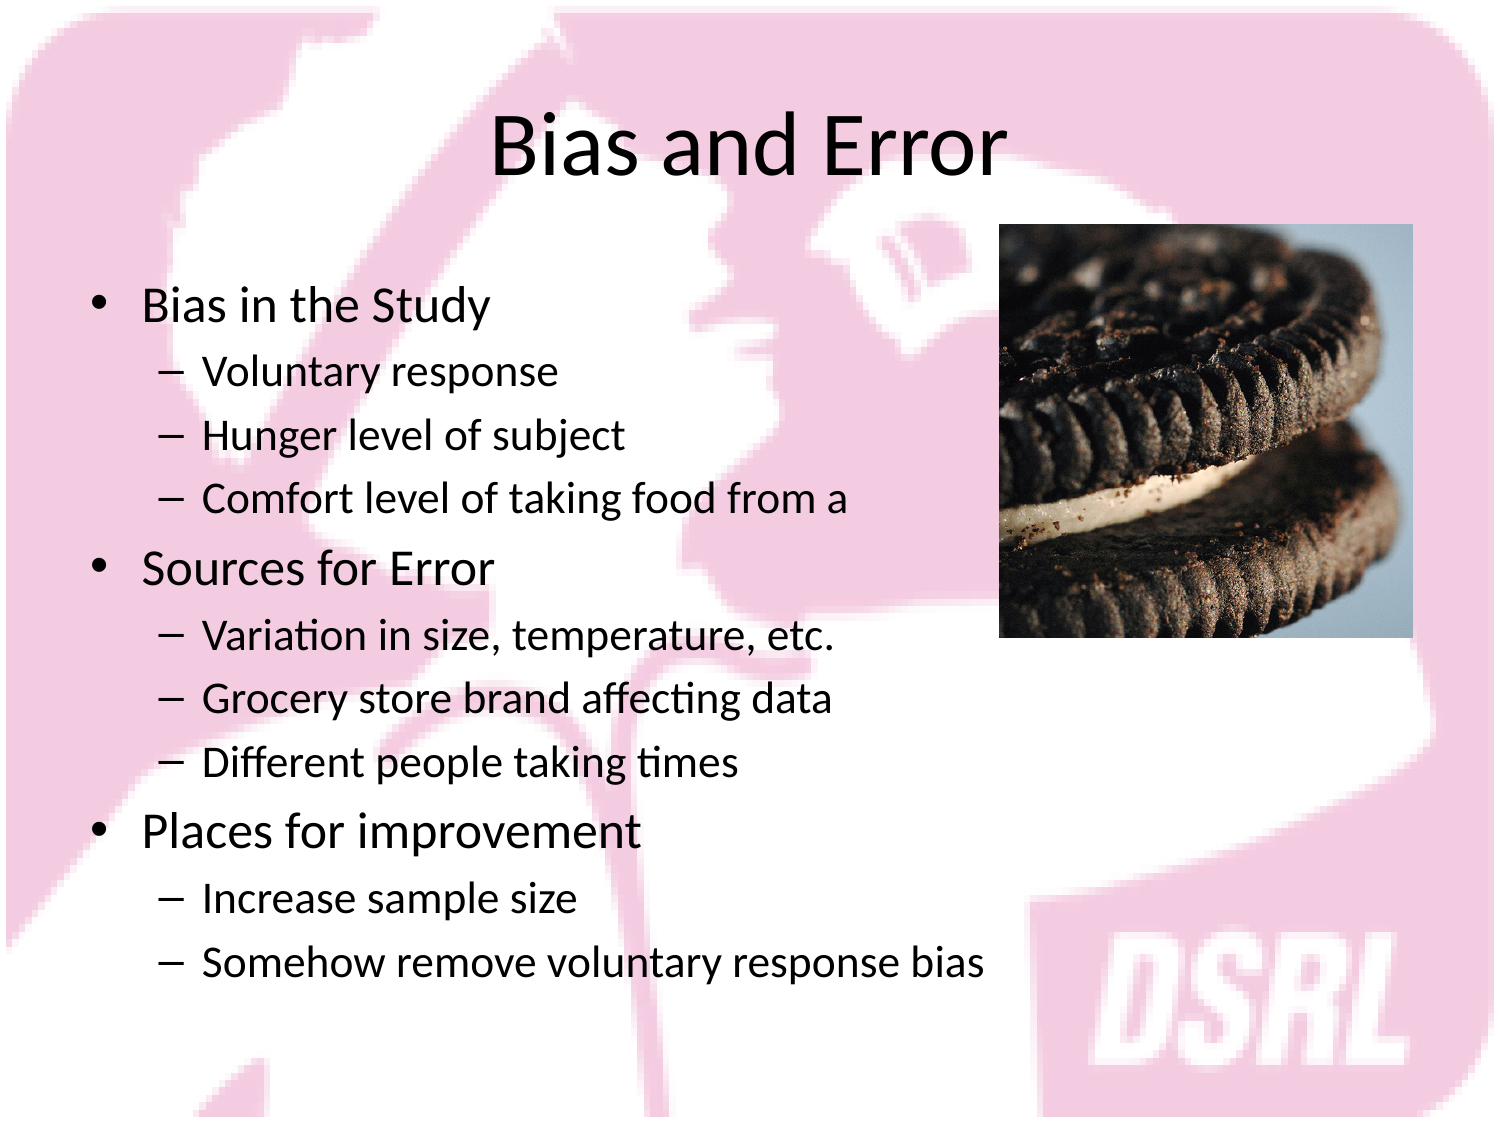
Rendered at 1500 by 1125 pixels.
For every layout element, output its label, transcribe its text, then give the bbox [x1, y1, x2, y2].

picture [999, 224, 1413, 638]
title Bias and Error [75, 45, 1425, 233]
list Bias in the Study Voluntary response Hunger level of subject Comfort level of taking food from a stranger Sources for Error Variation in size, temperature, etc. Grocery store brand affecting data Different people taking times Places for improvement Increase sample size Somehow remove voluntary response bias [75, 262, 1425, 1005]
